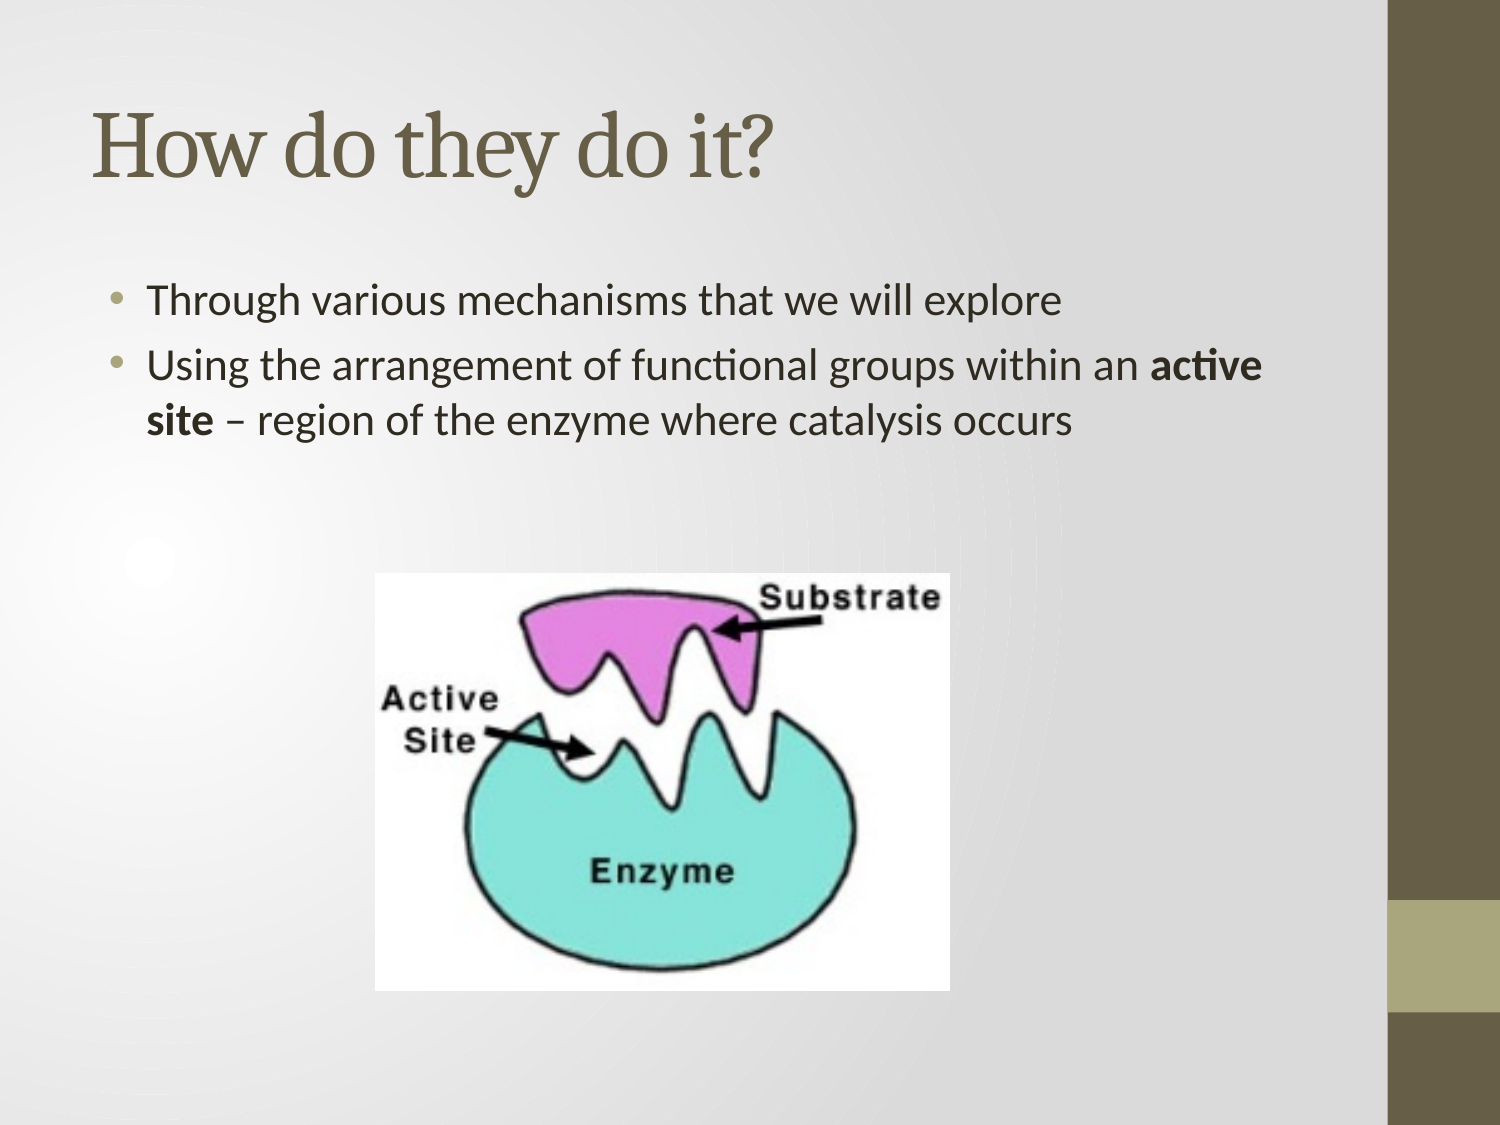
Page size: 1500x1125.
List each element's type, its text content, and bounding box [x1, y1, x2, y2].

picture [374, 572, 951, 992]
title How do they do it? [75, 45, 1325, 233]
list Through various mechanisms that we will explore Using the arrangement of functional groups within an active site – region of the enzyme where catalysis occurs [75, 262, 1325, 1050]
